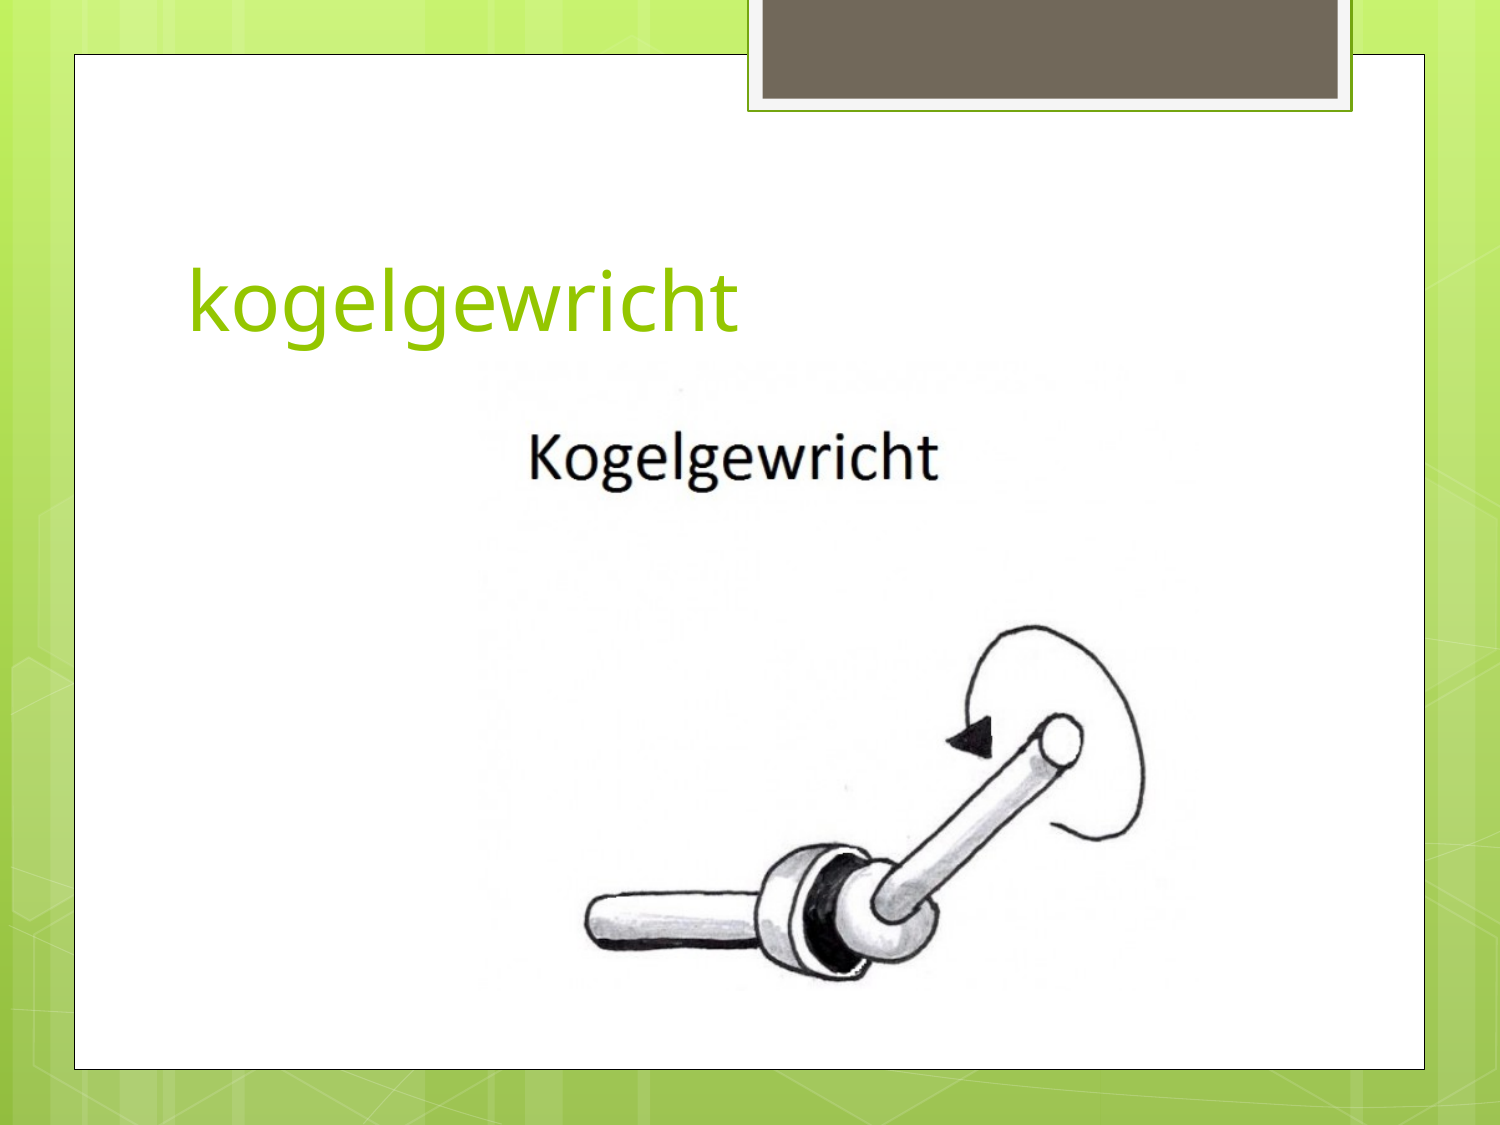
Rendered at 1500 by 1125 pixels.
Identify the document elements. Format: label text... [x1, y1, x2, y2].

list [477, 361, 1199, 991]
title kogelgewricht [171, 168, 1324, 357]
